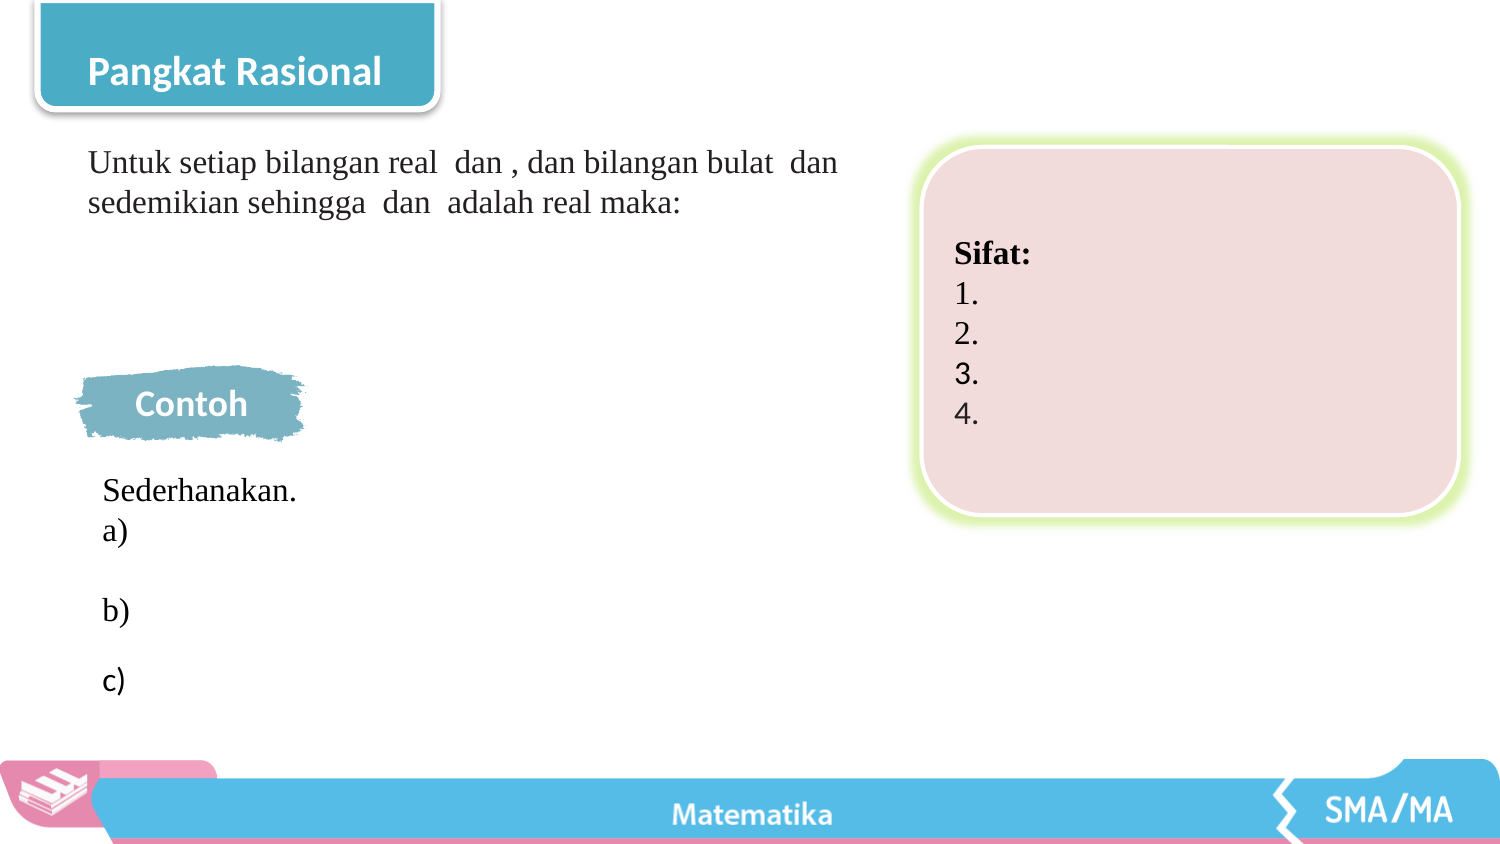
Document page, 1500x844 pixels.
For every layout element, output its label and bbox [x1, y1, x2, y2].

text_box [37, 0, 438, 110]
picture [0, 759, 1500, 844]
text_box [72, 365, 308, 445]
